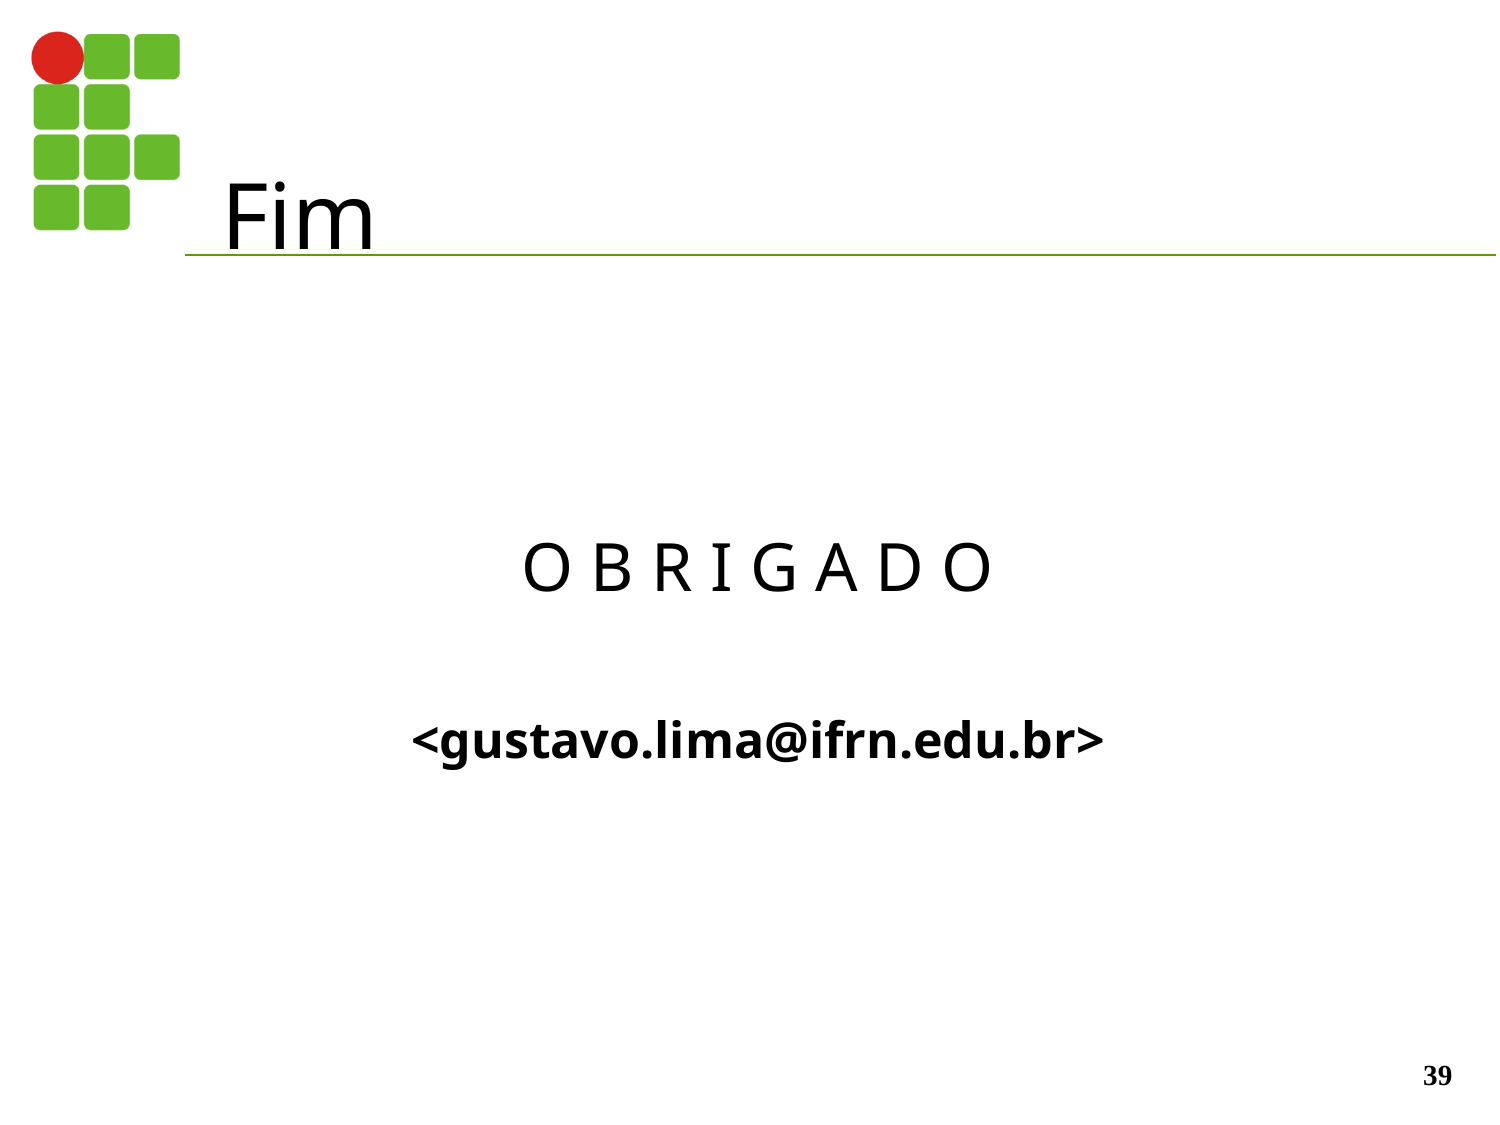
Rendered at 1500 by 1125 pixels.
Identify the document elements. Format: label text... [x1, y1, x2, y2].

text_box ‹#› [1155, 1024, 1468, 1100]
title Fim [206, 35, 1468, 275]
picture [29, 30, 182, 232]
list O B R I G A D O <gustavo.lima@ifrn.edu.br> [46, 331, 1469, 1006]
